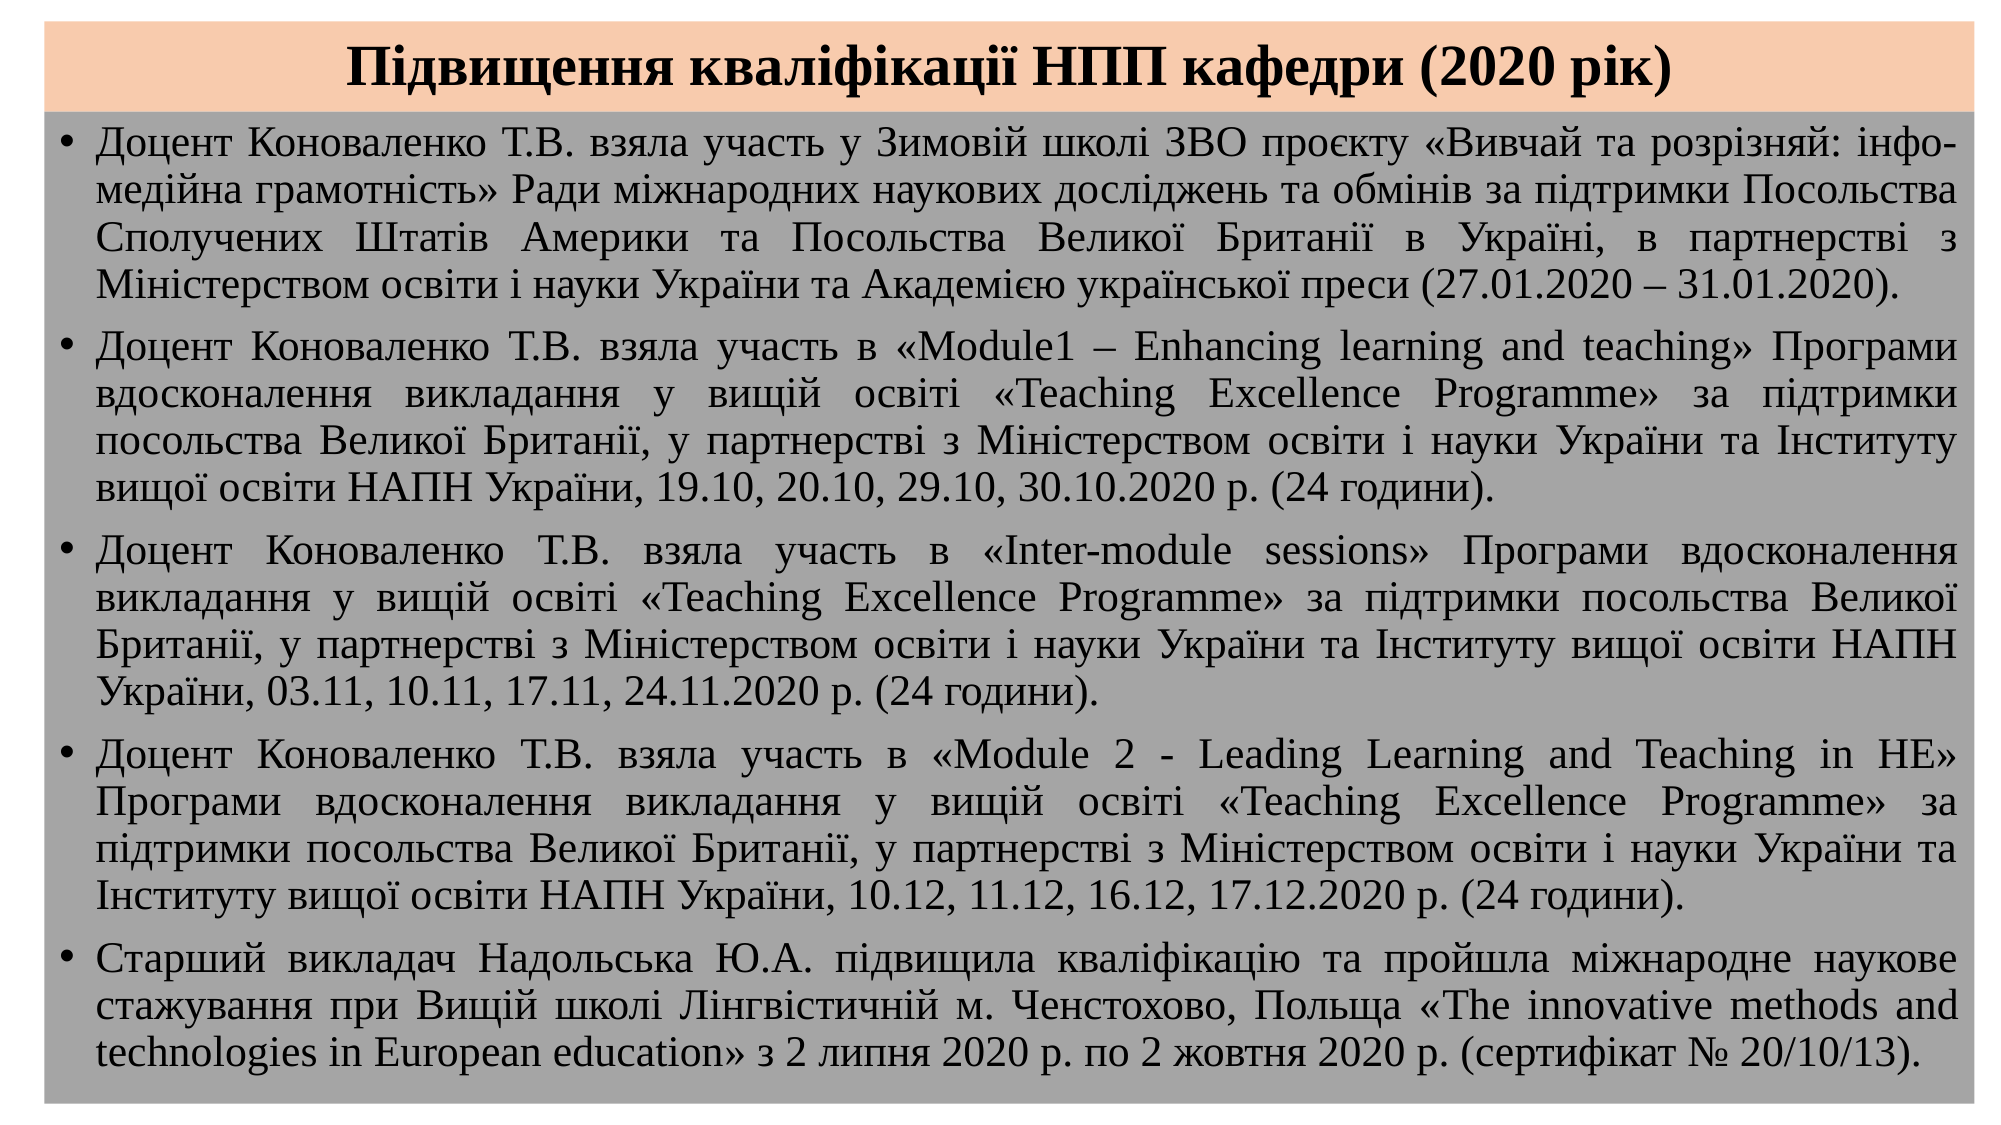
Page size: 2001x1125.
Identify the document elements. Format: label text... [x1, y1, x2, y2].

title Підвищення кваліфікації НПП кафедри (2020 рік) [44, 21, 1975, 111]
list Доцент Коноваленко Т.В. взяла участь у Зимовій школі ЗВО проєкту «Вивчай та розрізняй: інфо-медійна грамотність» Ради міжнародних наукових досліджень та обмінів за підтримки Посольства Сполучених Штатів Америки та Посольства Великої Британії в Україні, в партнерстві з Міністерством освіти і науки України та Академією української преси (27.01.2020 – 31.01.2020). Доцент Коноваленко Т.В. взяла участь в «Module1 – Enhancing learning and teaching» Програми вдосконалення викладання у вищій освіті «Teaching Excellence Programme» за підтримки посольства Великої Британії, у партнерстві з Міністерством освіти і науки України та Інституту вищої освіти НАПН України, 19.10, 20.10, 29.10, 30.10.2020 р. (24 години). Доцент Коноваленко Т.В. взяла участь в «Inter-module sessions» Програми вдосконалення викладання у вищій освіті «Teaching Excellence Programme» за підтримки посольства Великої Британії, у партнерстві з Міністерством освіти і науки України та Інституту вищої освіти НАПН України, 03.11, 10.11, 17.11, 24.11.2020 р. (24 години). Доцент Коноваленко Т.В. взяла участь в «Module 2 - Leading Learning and Teaching in HE» Програми вдосконалення викладання у вищій освіті «Teaching Excellence Programme» за підтримки посольства Великої Британії, у партнерстві з Міністерством освіти і науки України та Інституту вищої освіти НАПН України, 10.12, 11.12, 16.12, 17.12.2020 р. (24 години). Старший викладач Надольська Ю.А. підвищила кваліфікацію та пройшла міжнародне наукове стажування при Вищій школі Лінгвістичній м. Ченстохово, Польща «The innovative methods and technologies in European education» з 2 липня 2020 р. по 2 жовтня 2020 р. (сертифікат № 20/10/13). [44, 111, 1975, 1104]
